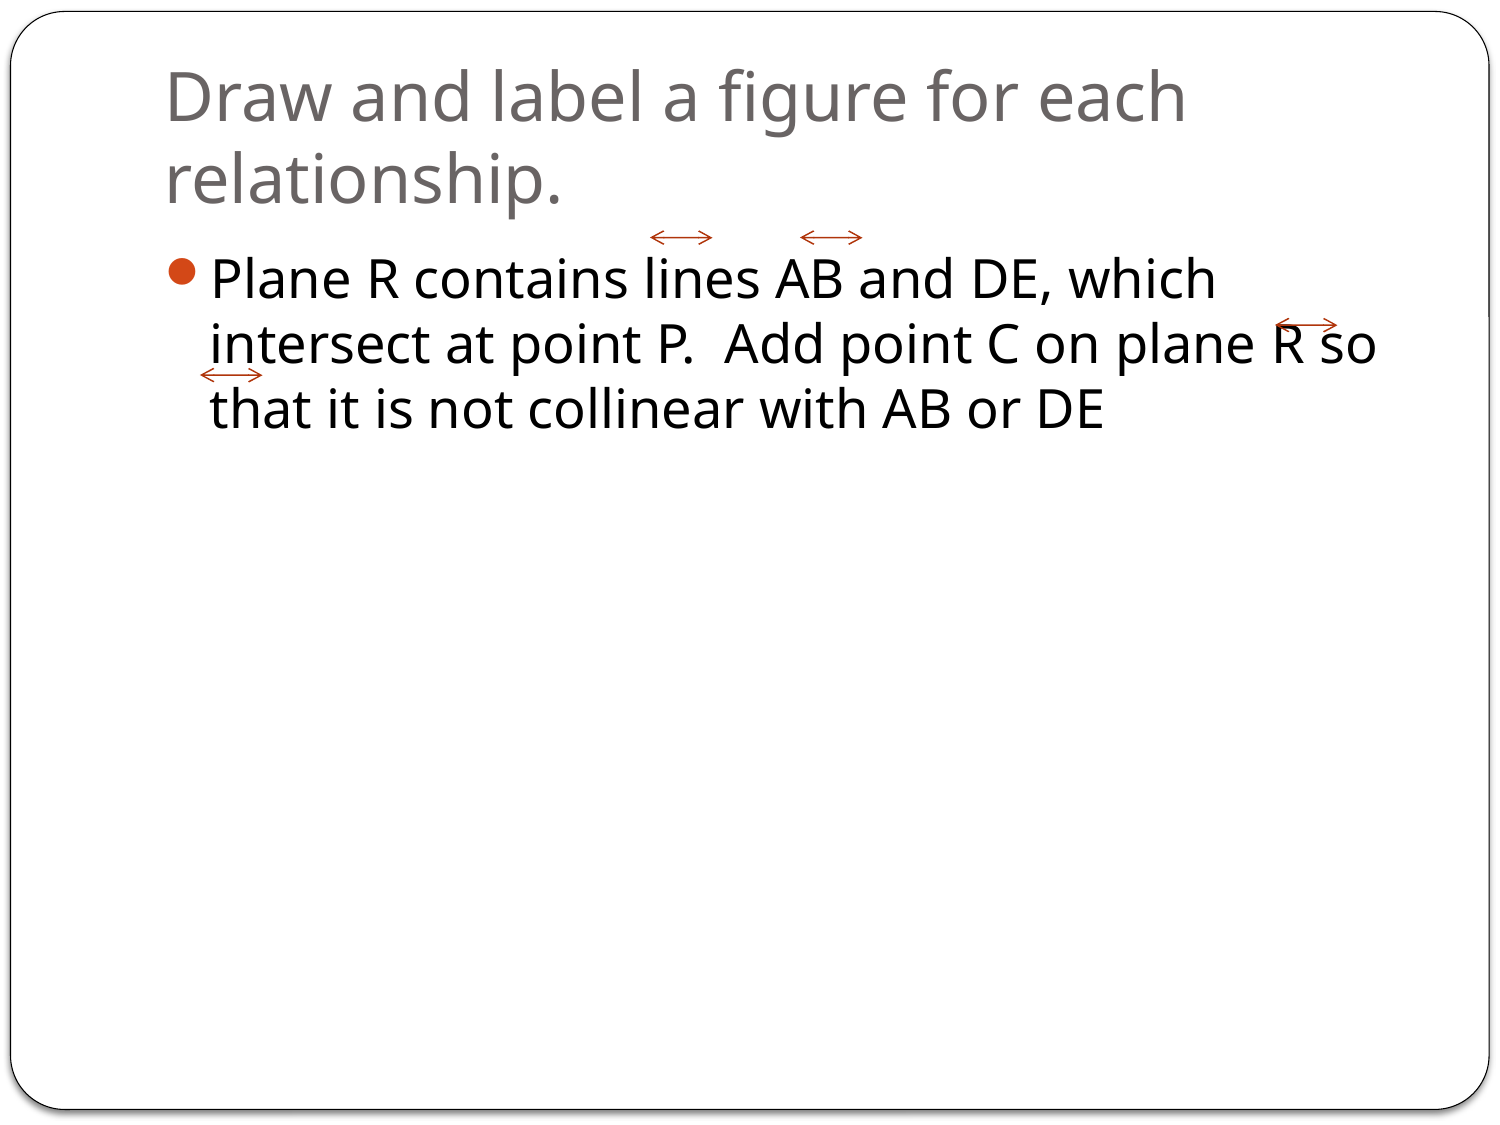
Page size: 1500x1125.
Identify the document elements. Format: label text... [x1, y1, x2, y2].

title Draw and label a figure for each relationship. [150, 45, 1425, 233]
list Plane R contains lines AB and DE, which intersect at point P. Add point C on plane R so that it is not collinear with AB or DE [150, 237, 1425, 988]
